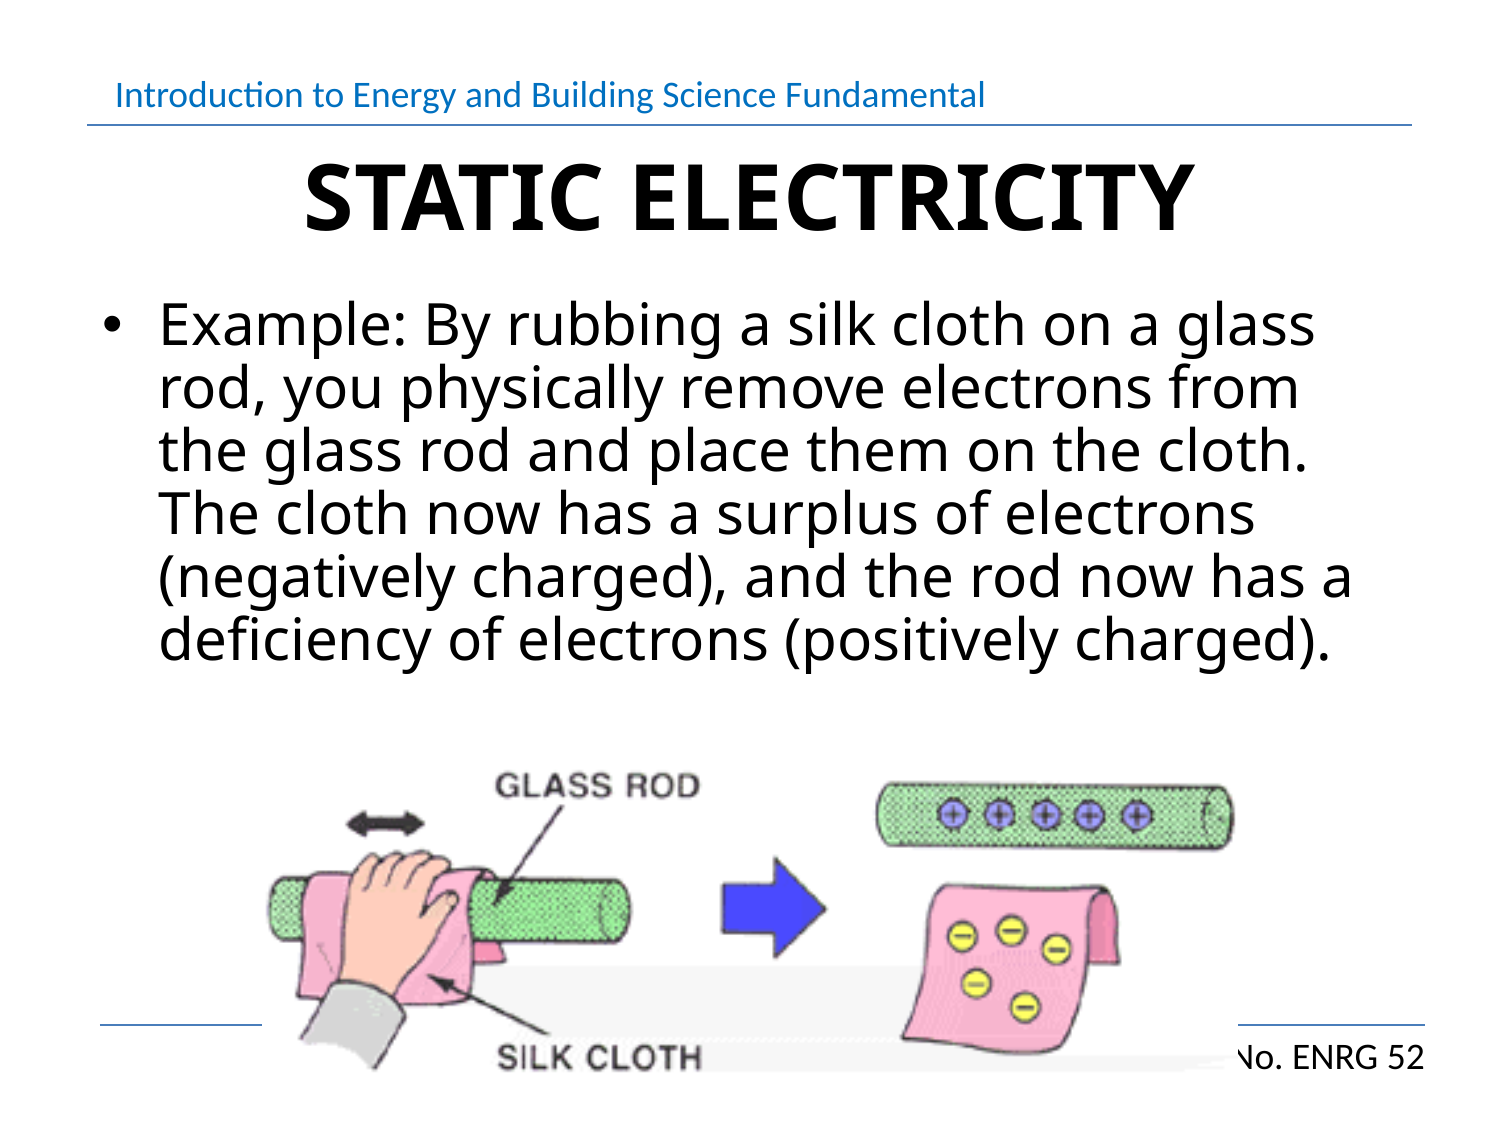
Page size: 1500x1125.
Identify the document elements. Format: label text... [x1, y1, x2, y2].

list Example: By rubbing a silk cloth on a glass rod, you physically remove electrons from the glass rod and place them on the cloth. The cloth now has a surplus of electrons (negatively charged), and the rod now has a deficiency of electrons (positively charged). [87, 287, 1413, 750]
title STATIC ELECTRICITY [112, 99, 1388, 287]
picture [262, 766, 1238, 1076]
